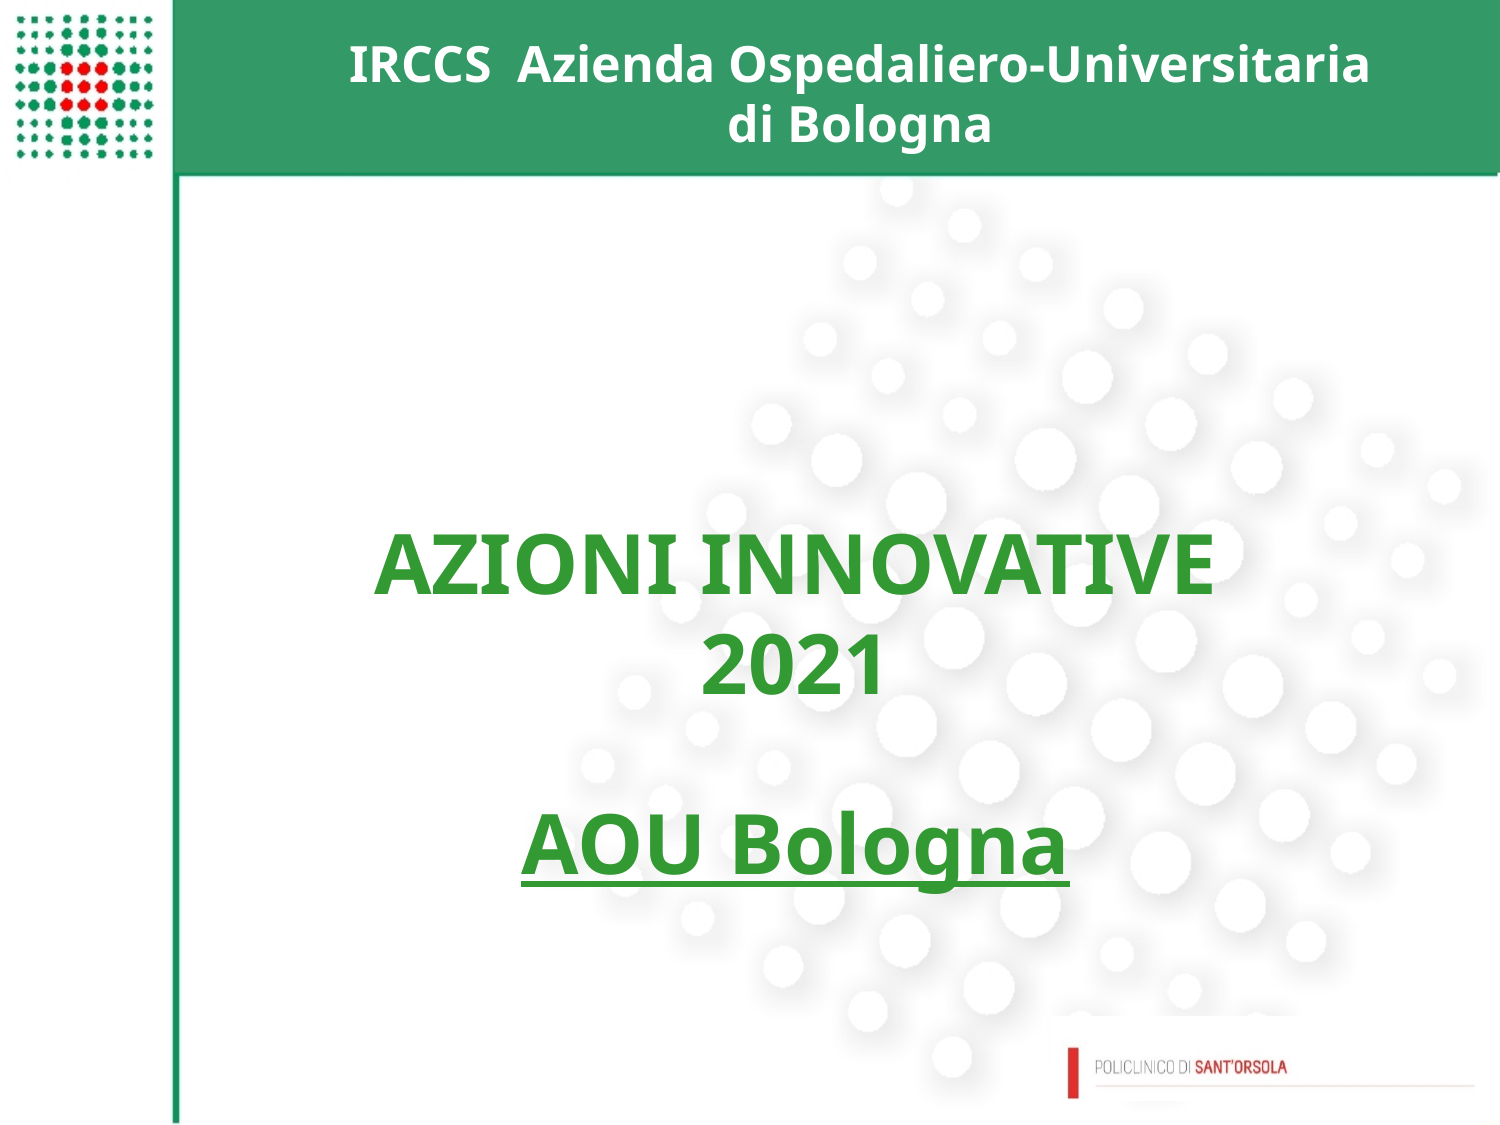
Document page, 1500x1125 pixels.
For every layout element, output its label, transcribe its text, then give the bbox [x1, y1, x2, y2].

picture [0, 0, 1500, 1125]
text_box AZIONI INNOVATIVE 2021 AOU Bologna [277, 397, 1315, 996]
text_box IRCCS Azienda Ospedaliero-Universitaria di Bologna [312, 42, 1409, 142]
